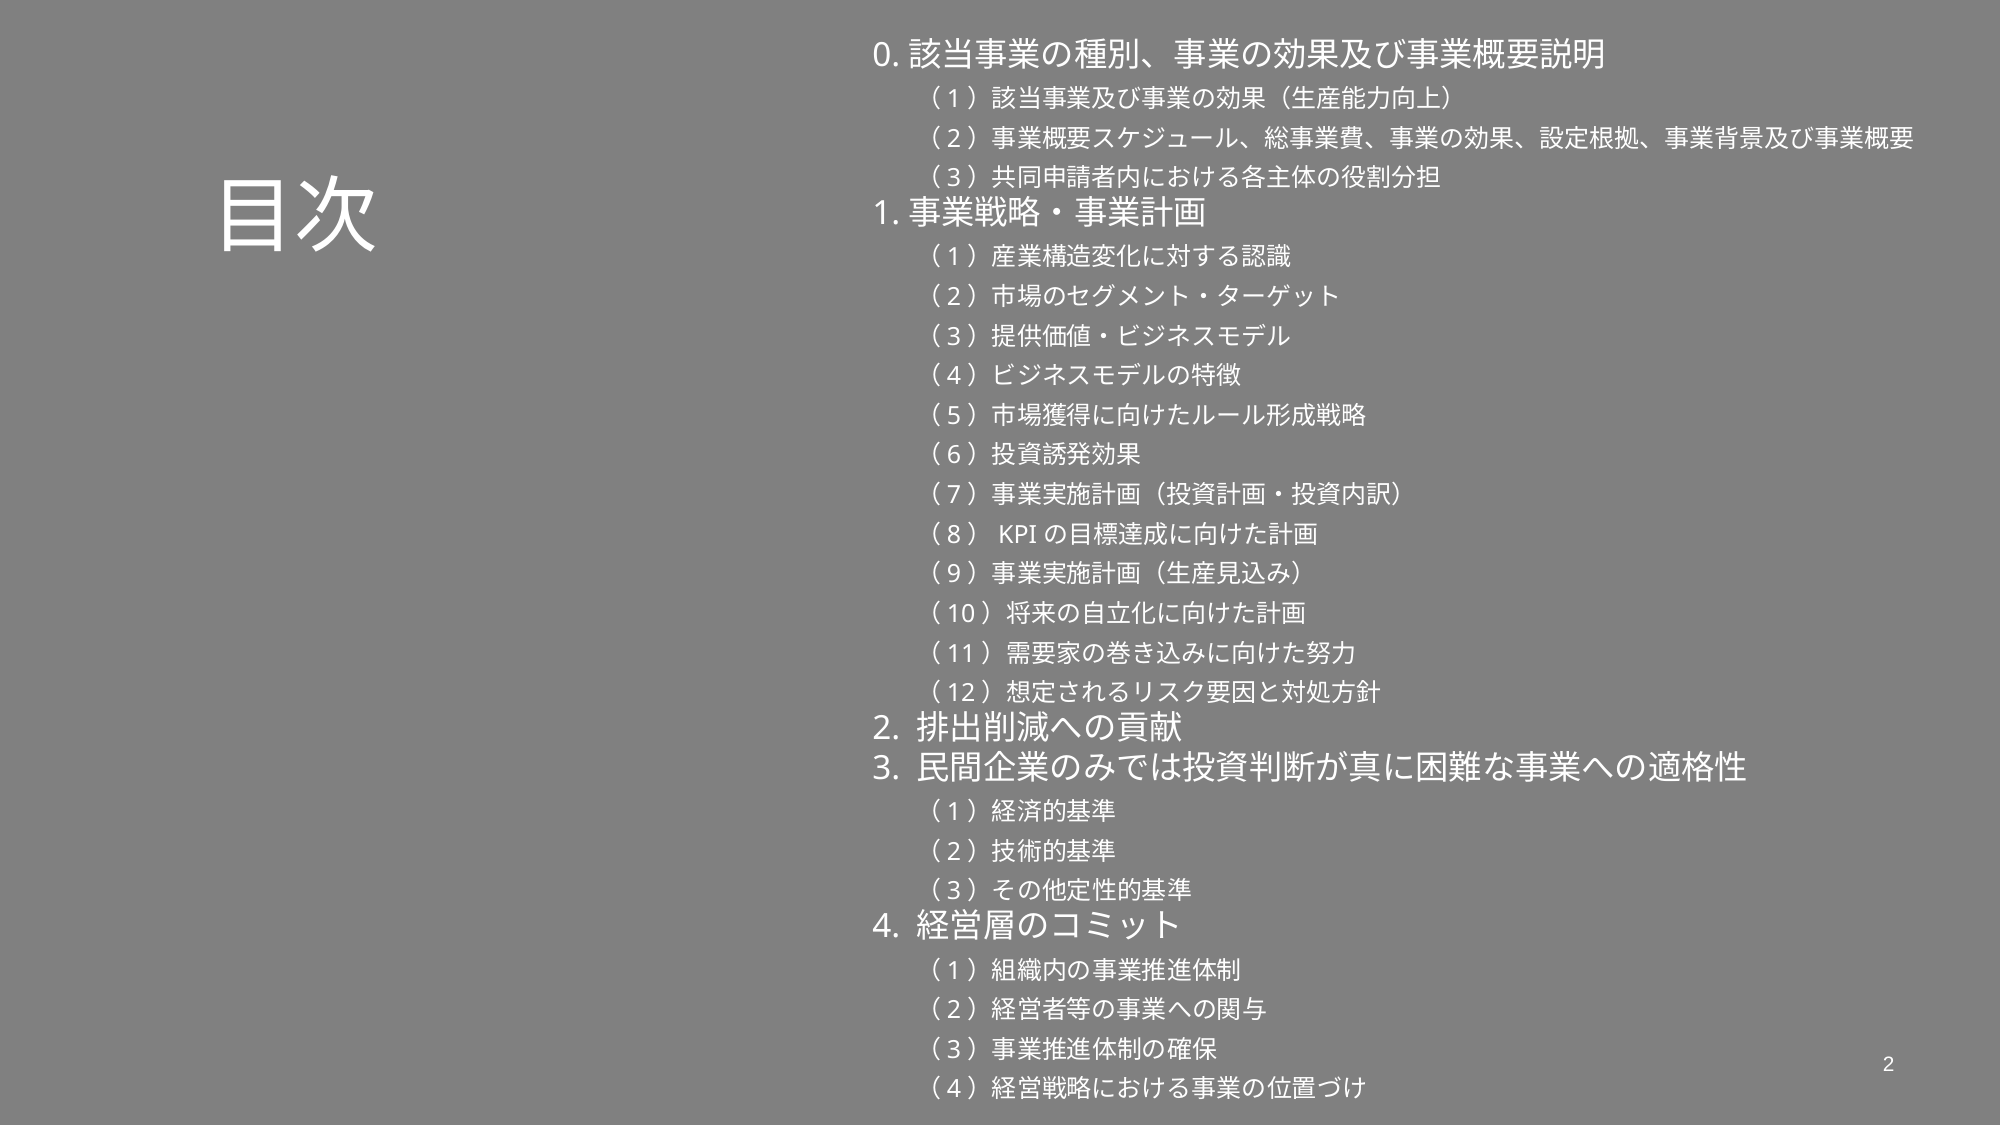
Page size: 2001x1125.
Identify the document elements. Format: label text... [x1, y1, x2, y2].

text_box 目次 [172, 120, 739, 694]
text_box 0.該当事業の種別、事業の効果及び事業概要説明 （1）該当事業及び事業の効果（生産能力向上） （2）事業概要スケジュール、総事業費、事業の効果、設定根拠、事業背景及び事業概要 （3）共同申請者内における各主体の役割分担 1.事業戦略・事業計画 （1）産業構造変化に対する認識 （2）市場のセグメント・ターゲット （3）提供価値・ビジネスモデル （4）ビジネスモデルの特徴 （5）市場獲得に向けたルール形成戦略 （6）投資誘発効果 （7）事業実施計画（投資計画・投資内訳） （8）KPIの目標達成に向けた計画 （9）事業実施計画（生産見込み） （10）将来の自立化に向けた計画 （11）需要家の巻き込みに向けた努力 （12）想定されるリスク要因と対処方針 2. 排出削減への貢献 3. 民間企業のみでは投資判断が真に困難な事業への適格性 （1）経済的基準 （2）技術的基準 （3）その他定性的基準 4. 経営層のコミット （1）組織内の事業推進体制 （2）経営者等の事業への関与 （3）事業推進体制の確保 （4）経営戦略における事業の位置づけ [856, 39, 1968, 1104]
